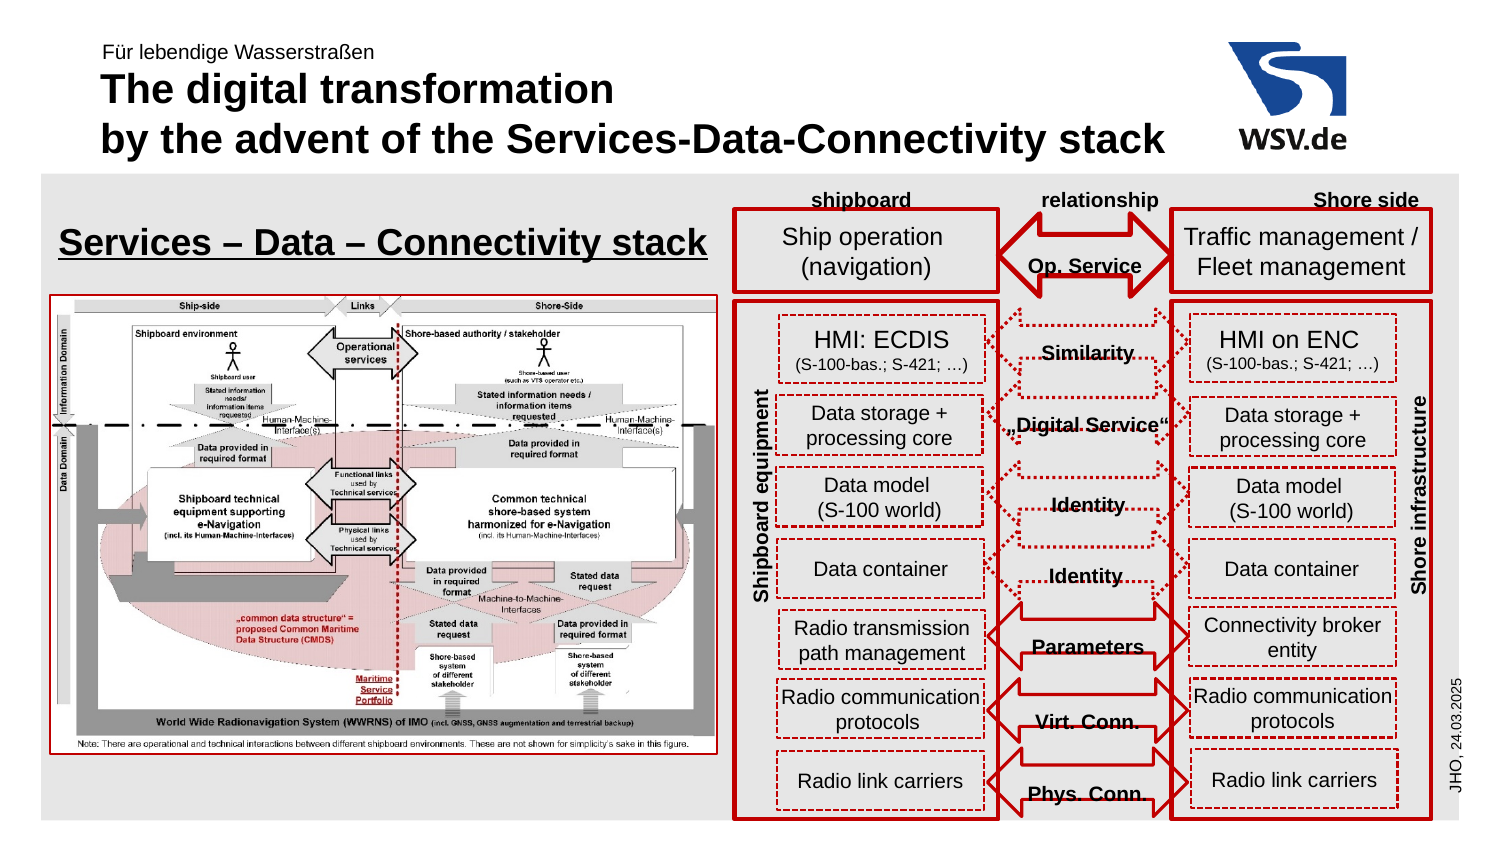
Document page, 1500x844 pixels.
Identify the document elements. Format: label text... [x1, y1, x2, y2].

text_box Services – Data – Connectivity stack [43, 209, 720, 271]
picture [50, 295, 717, 753]
text_box The digital transformation by the advent of the Services-Data-Connectivity stack [100, 64, 1205, 162]
picture [1228, 42, 1347, 150]
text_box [726, 165, 1466, 820]
